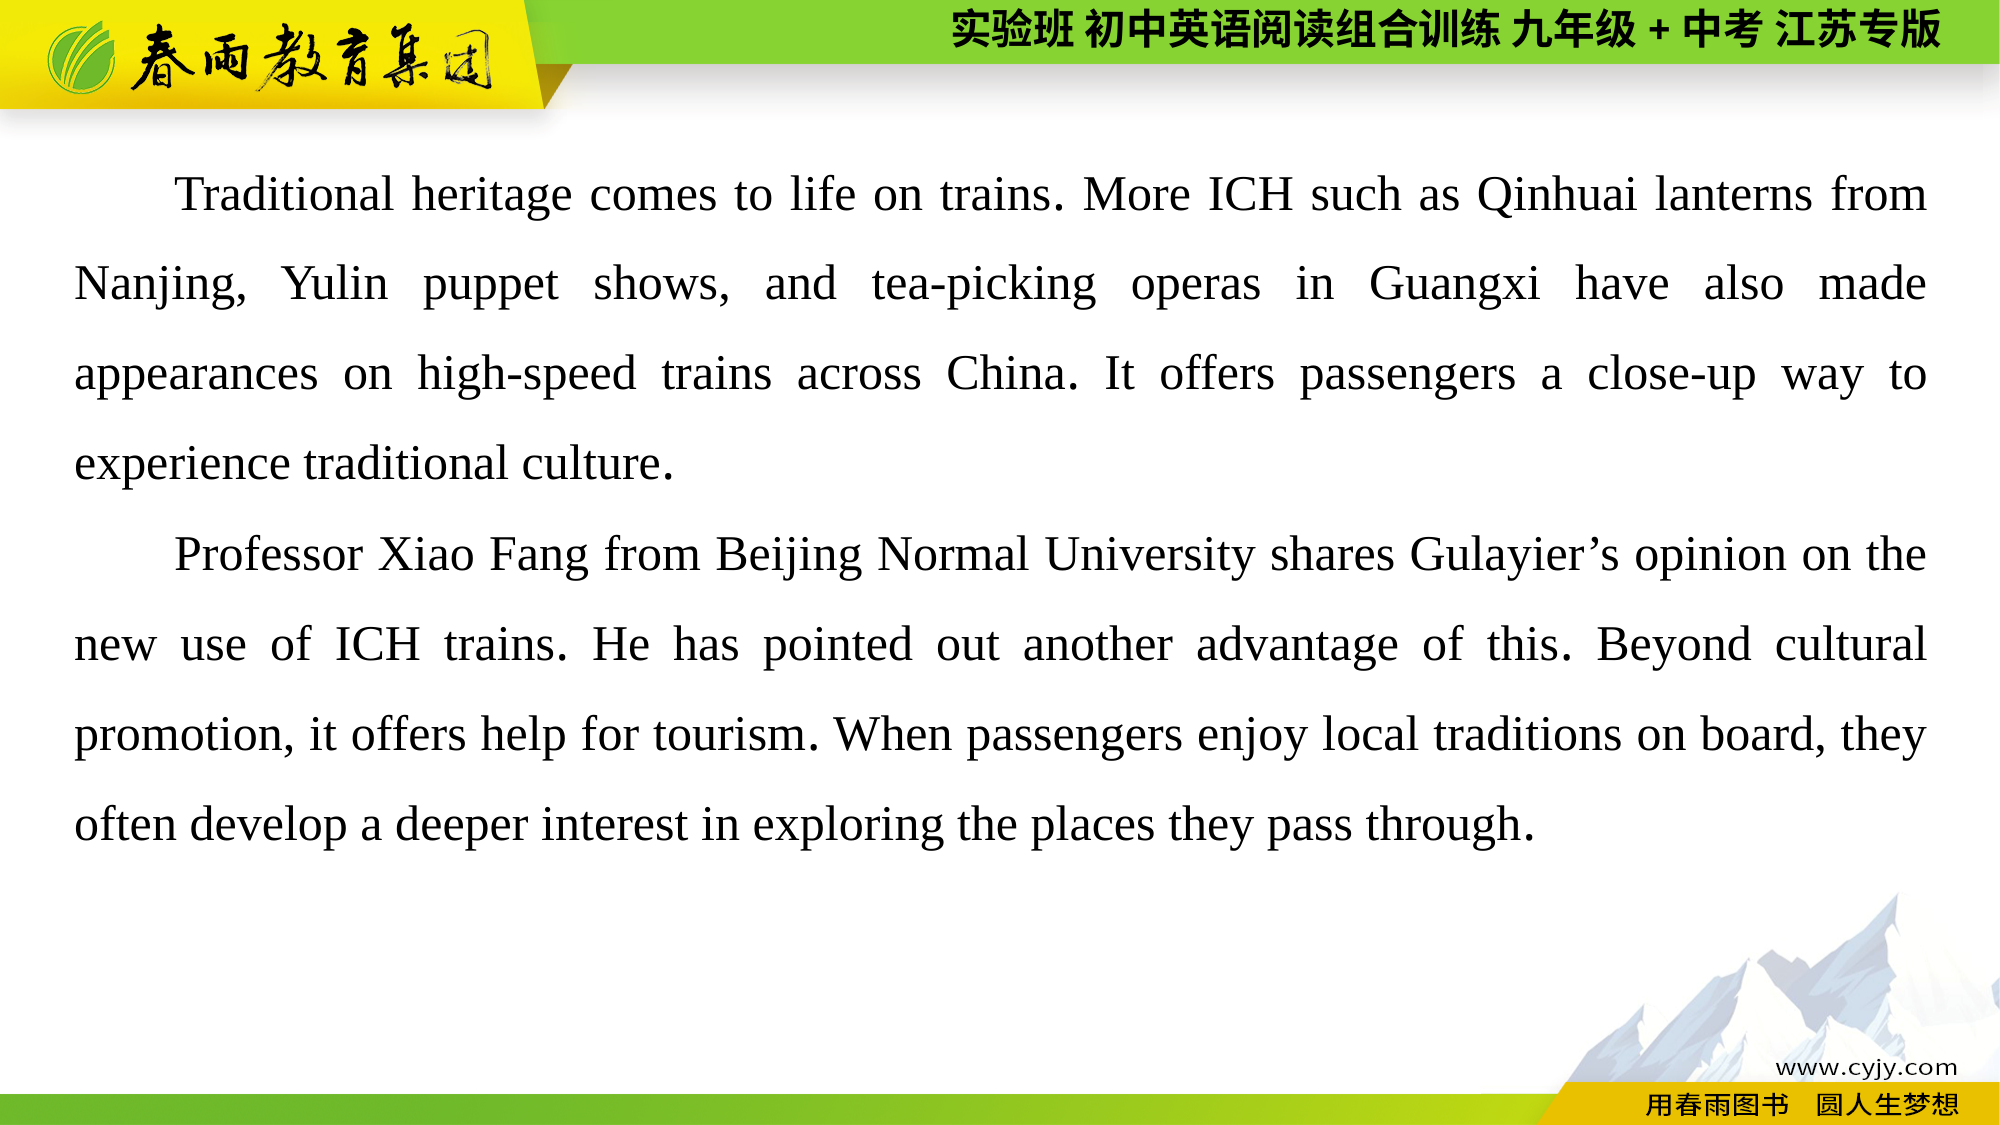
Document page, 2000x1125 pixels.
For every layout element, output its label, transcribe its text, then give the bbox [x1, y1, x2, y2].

list Traditional heritage comes to life on trains. More ICH such as Qinhuai lanterns from Nanjing, Yulin puppet shows, and tea-picking operas in Guangxi have also made appearances on high-speed trains across China. It offers passengers a close-up way to experience traditional culture. Professor Xiao Fang from Beijing Normal University shares Gulayier’s opinion on the new use of ICH trains. He has pointed out another advantage of this. Beyond cultural promotion, it offers help for tourism. When passengers enjoy local traditions on board, they often develop a deeper interest in exploring the places they pass through. [59, 122, 1944, 854]
picture [0, 0, 2000, 1125]
